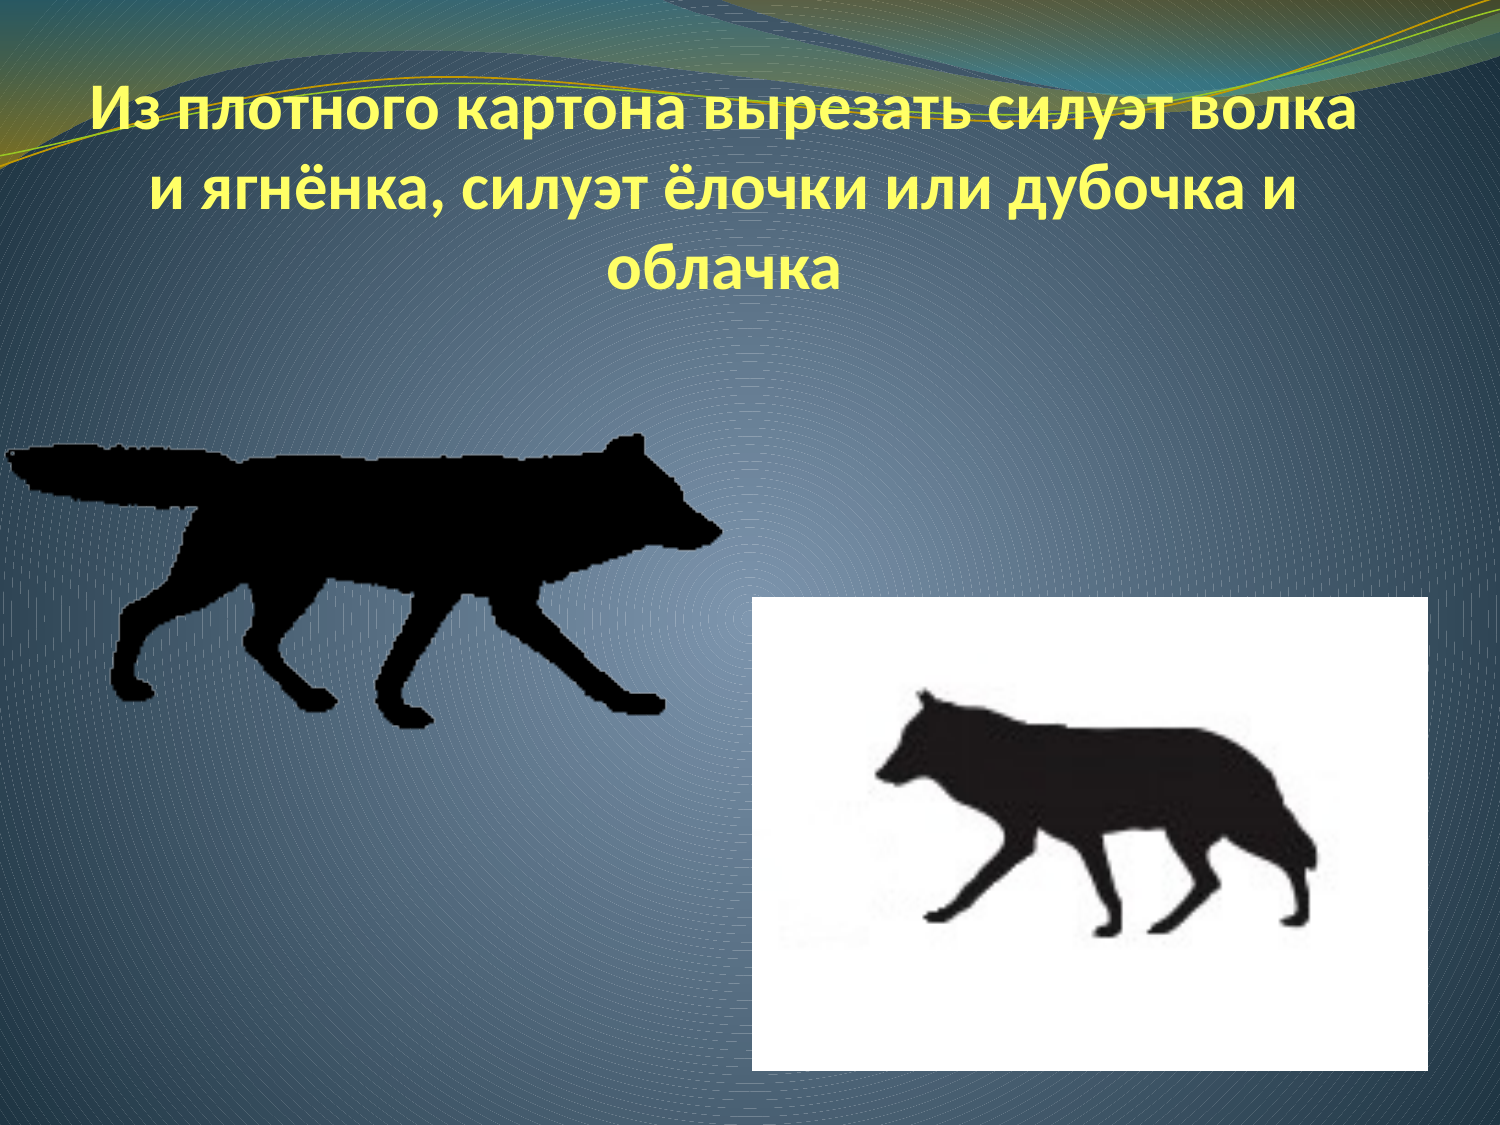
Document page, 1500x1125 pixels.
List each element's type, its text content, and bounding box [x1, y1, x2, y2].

picture [0, 420, 733, 747]
picture [752, 597, 1428, 1071]
title Из плотного картона вырезать силуэт волка и ягнёнка, силуэт ёлочки или дубочка и облачка [86, 42, 1363, 303]
